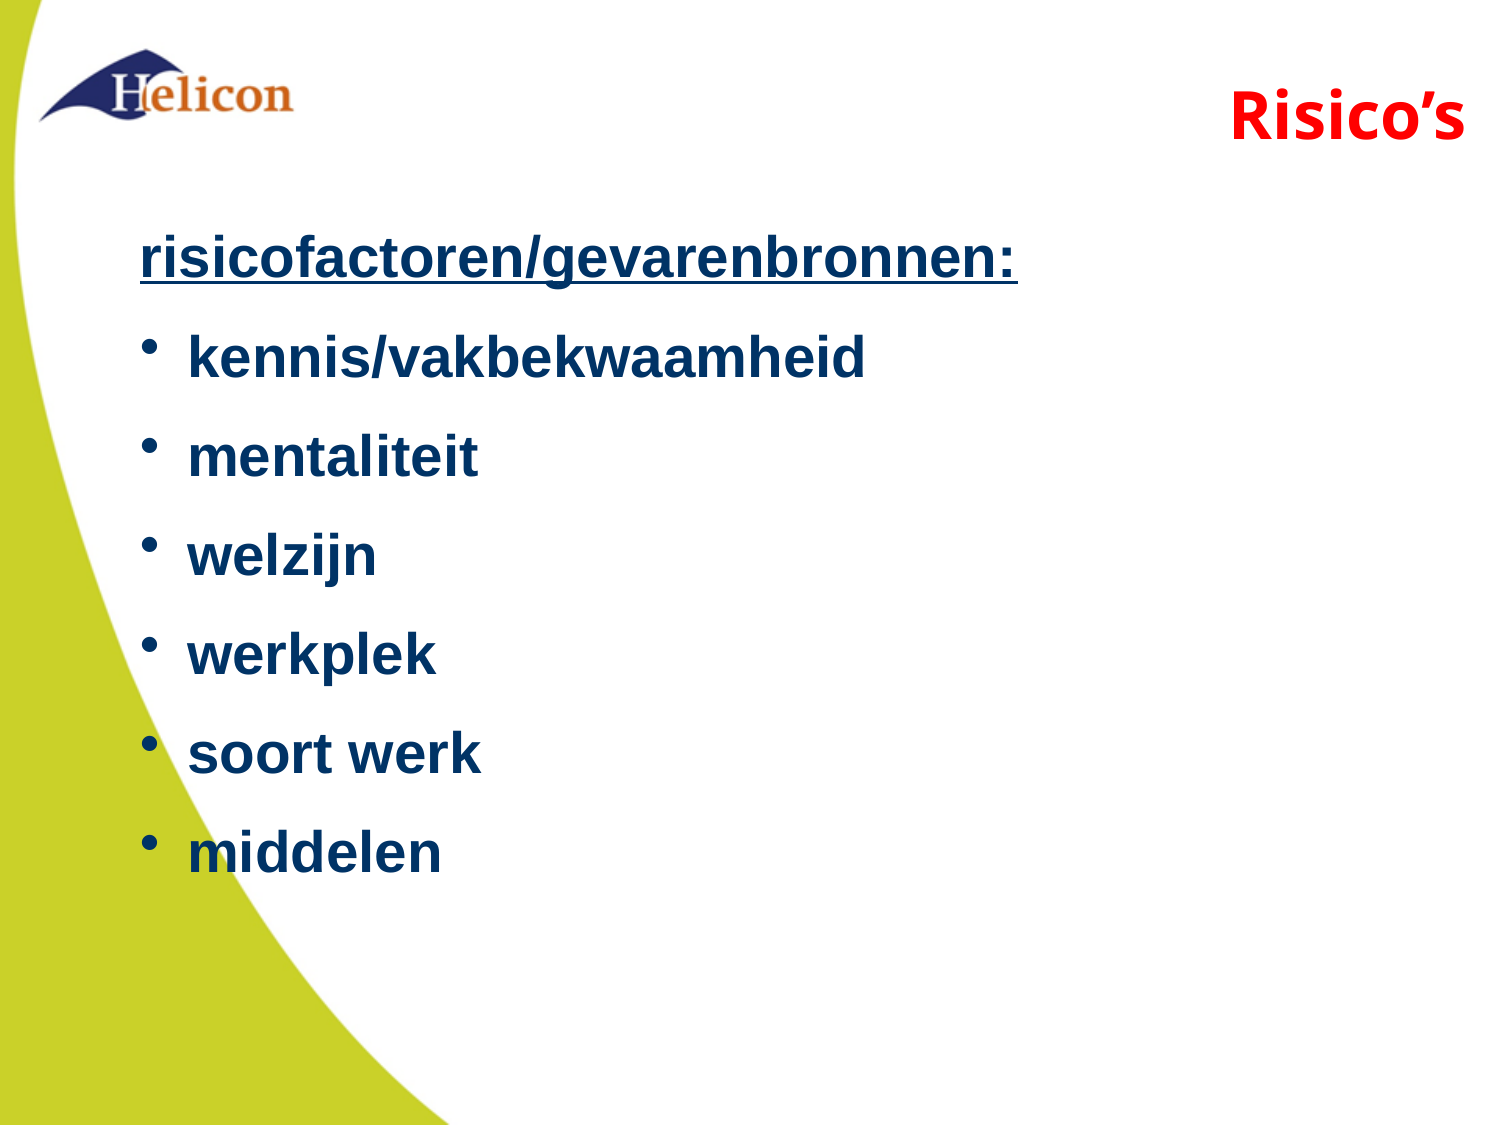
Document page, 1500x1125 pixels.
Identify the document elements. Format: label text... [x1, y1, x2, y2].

text_box Risico’s [207, 19, 1483, 207]
picture [0, 0, 1500, 1125]
text_box risicofactoren/gevarenbronnen: kennis/vakbekwaamheid mentaliteit welzijn werkplek soort werk middelen [125, 212, 1375, 892]
